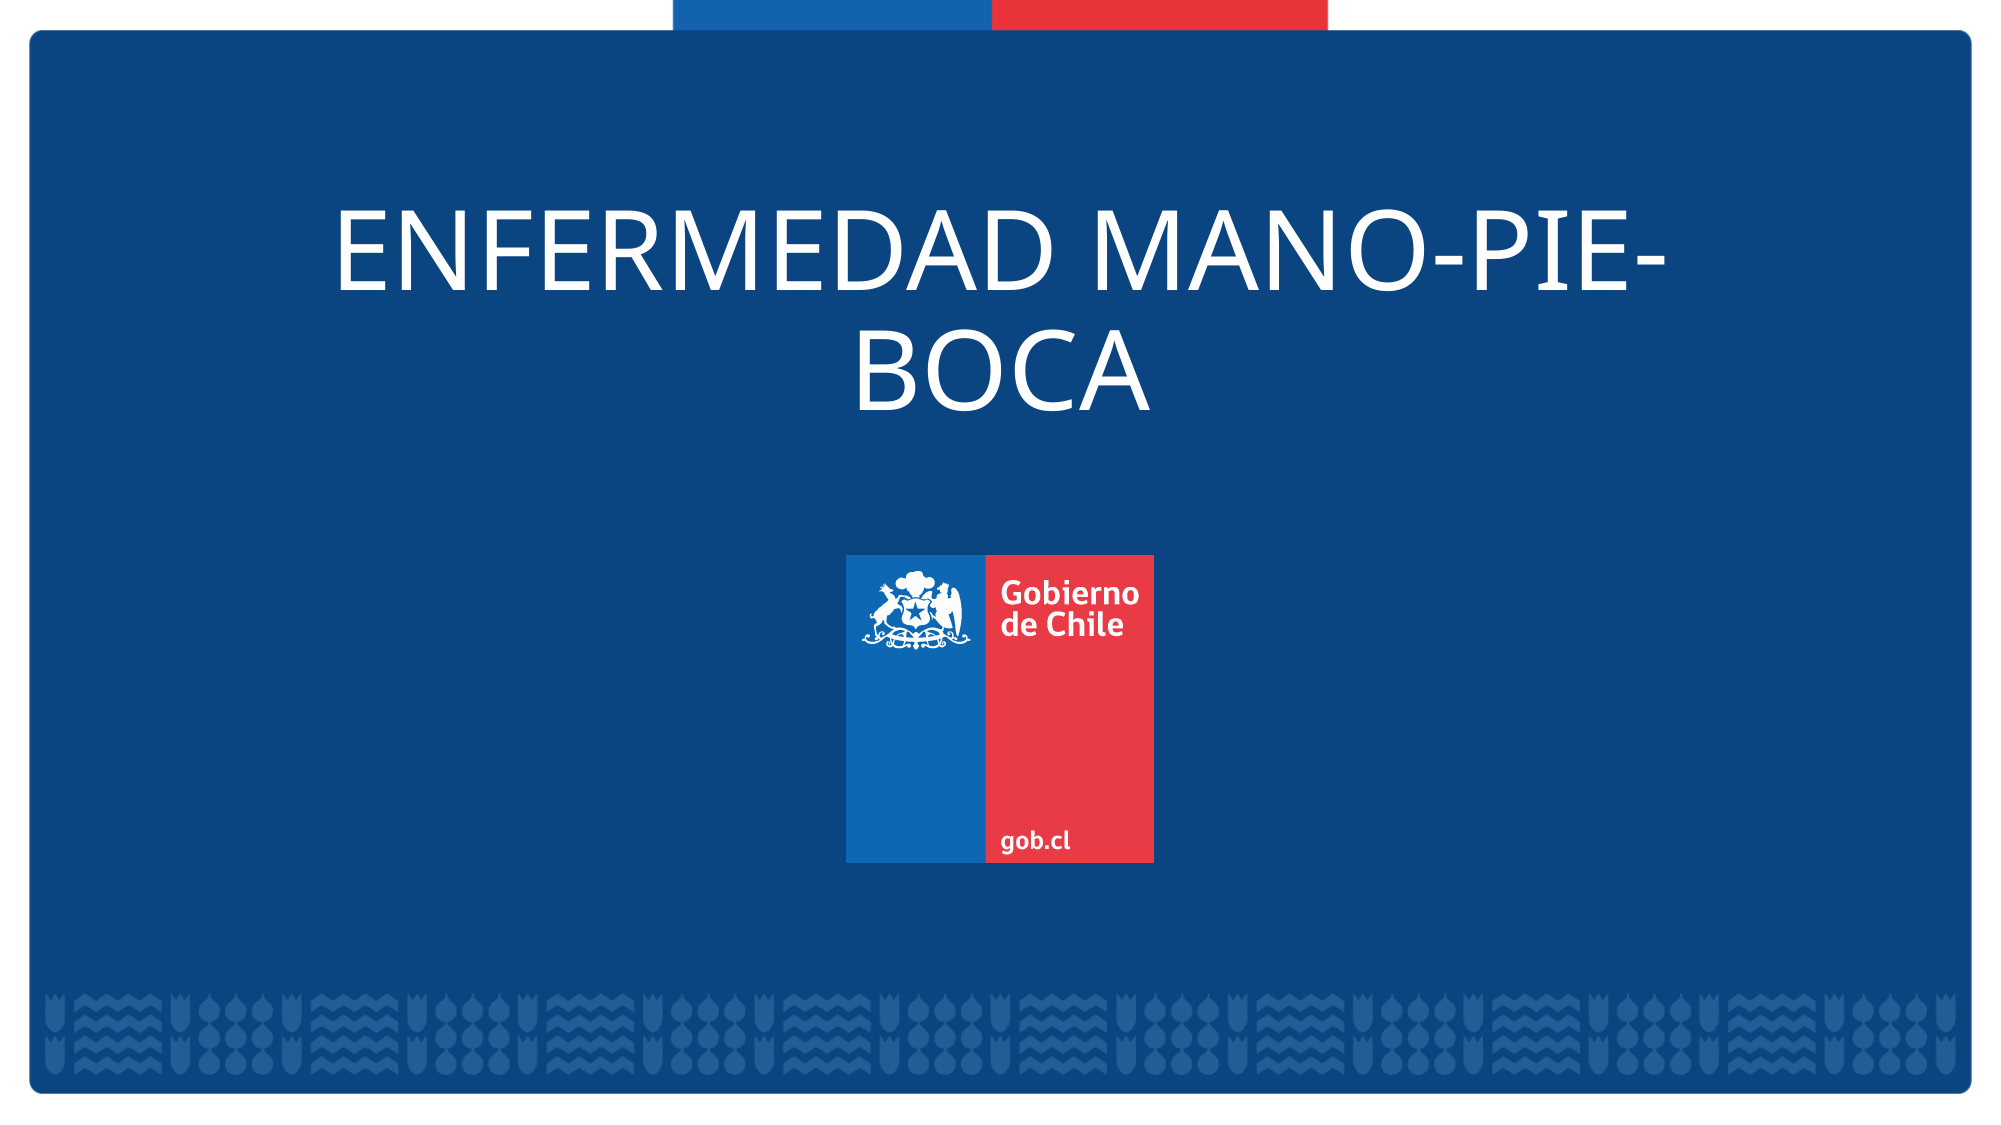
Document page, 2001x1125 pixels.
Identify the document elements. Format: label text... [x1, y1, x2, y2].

picture [0, 0, 2001, 1125]
title ENFERMEDAD MANO-PIE-BOCA [249, 184, 1750, 576]
